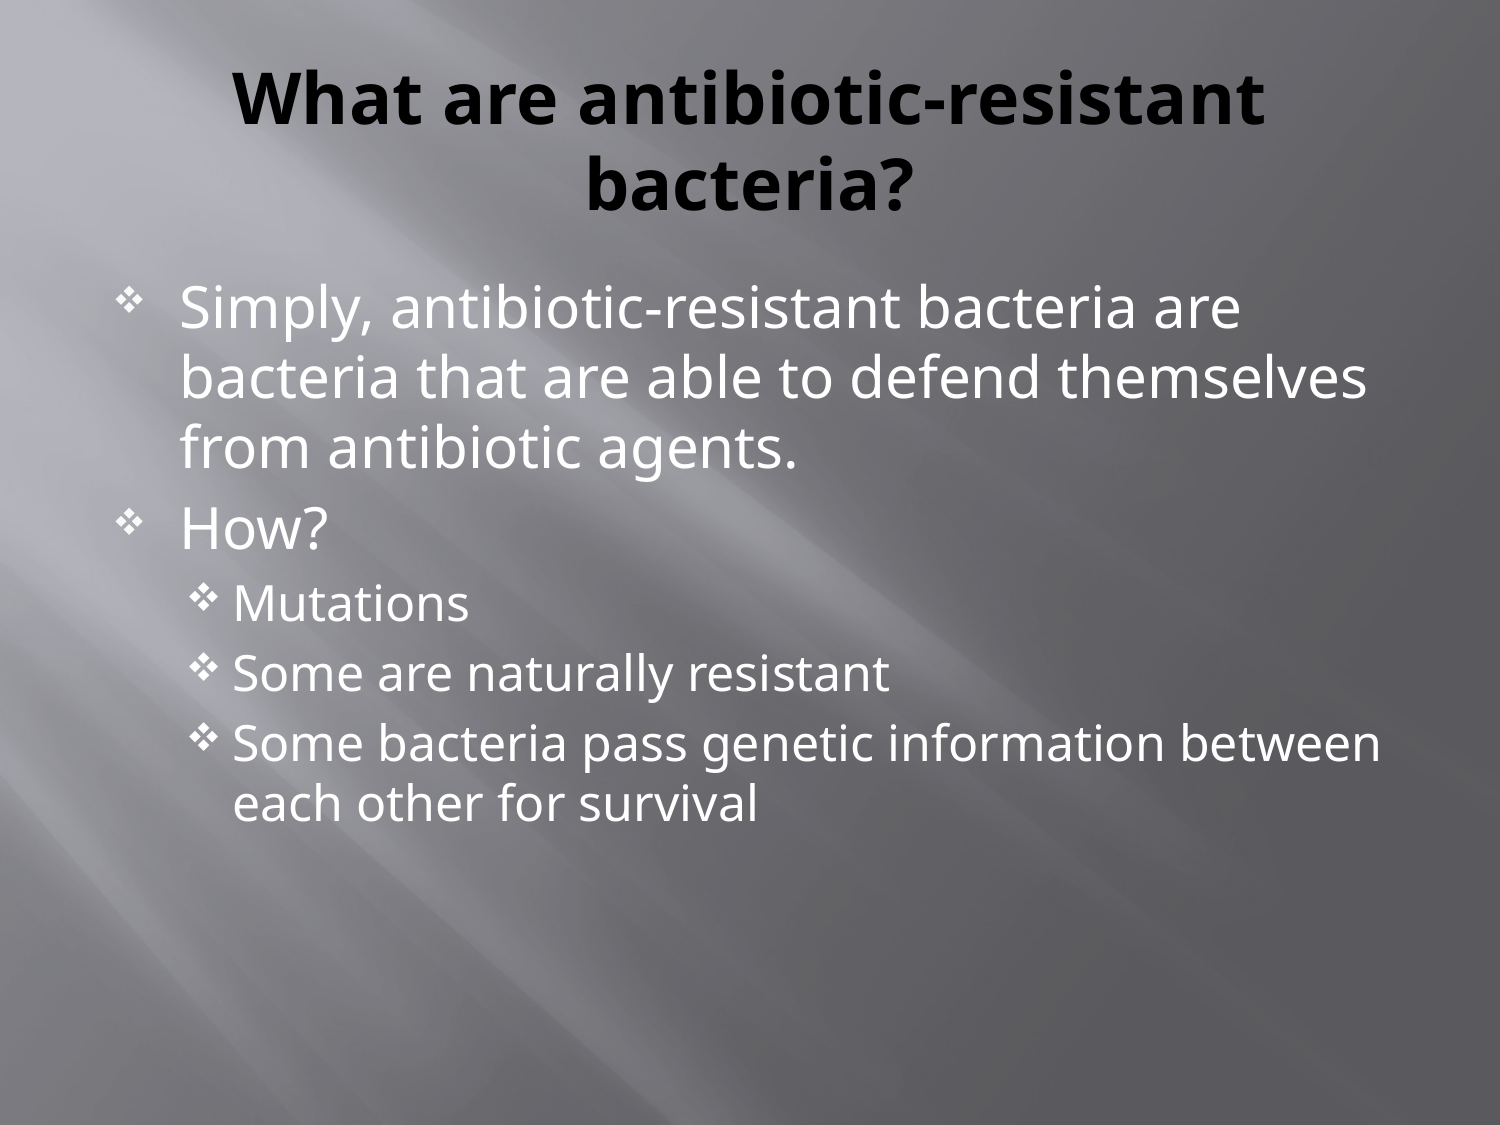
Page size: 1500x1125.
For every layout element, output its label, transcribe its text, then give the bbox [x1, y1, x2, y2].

list Simply, antibiotic-resistant bacteria are bacteria that are able to defend themselves from antibiotic agents. How? Mutations Some are naturally resistant Some bacteria pass genetic information between each other for survival [75, 262, 1425, 1035]
title What are antibiotic-resistant bacteria? [75, 45, 1425, 233]
